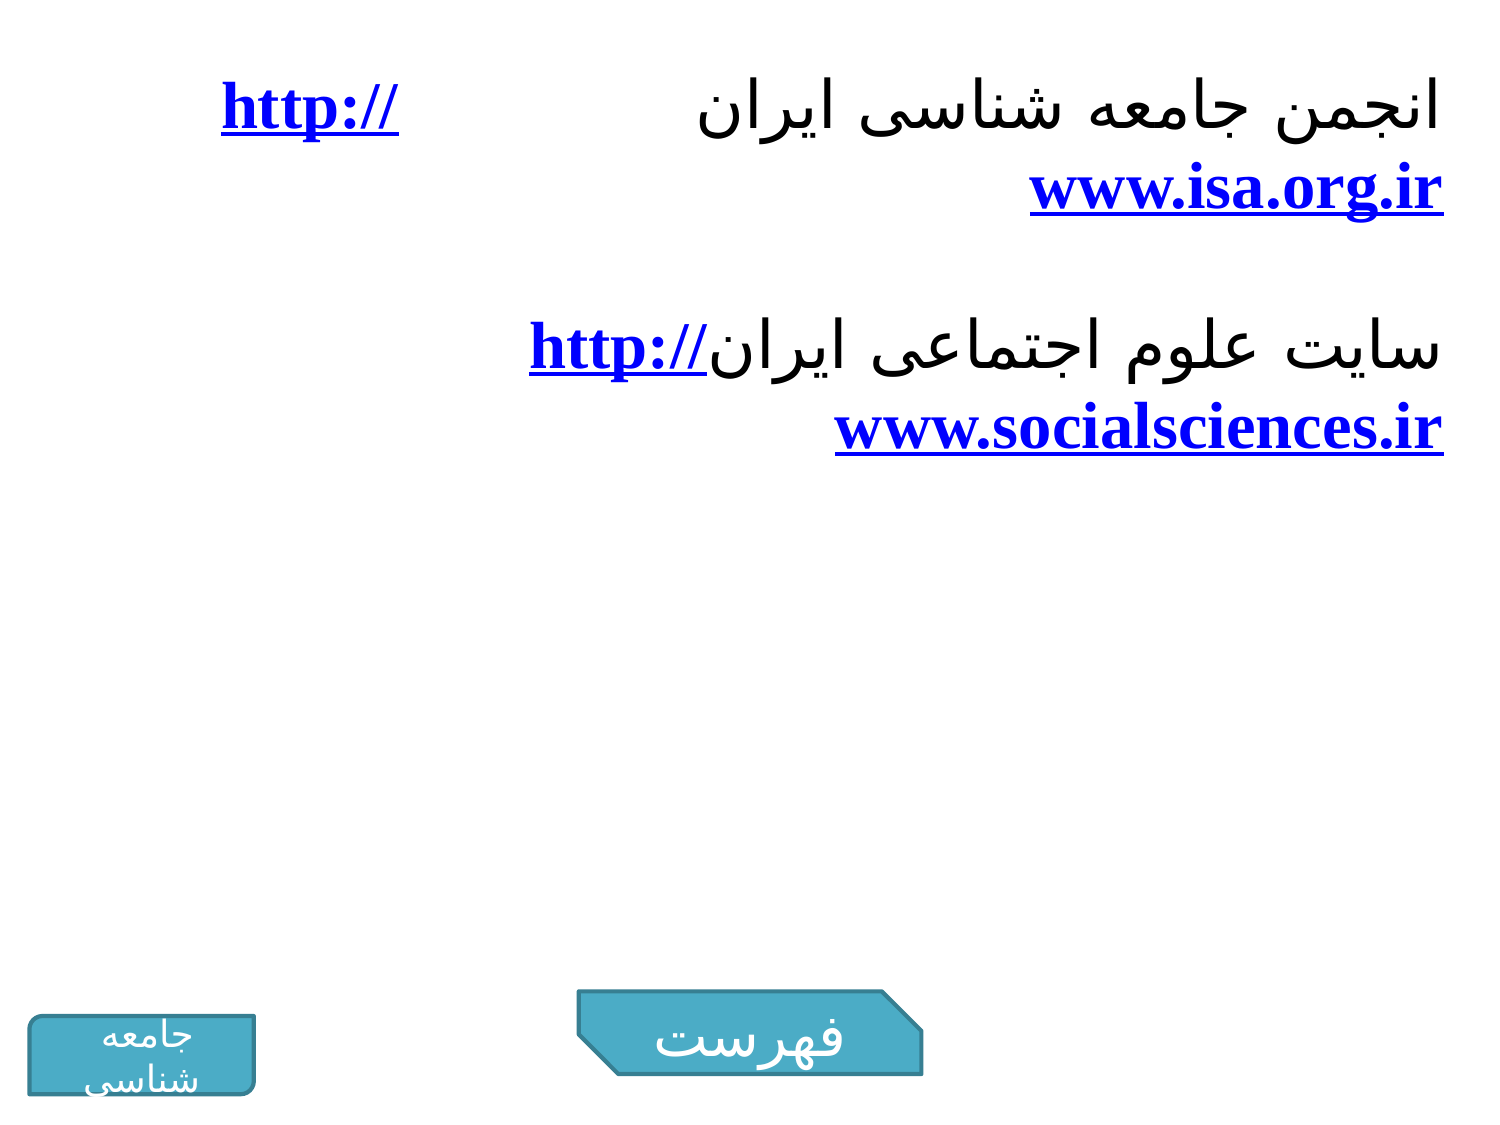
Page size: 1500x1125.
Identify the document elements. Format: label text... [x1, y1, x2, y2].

text_box انجمن جامعه شناسی ایران http://www.isa.org.ir سایت علوم اجتماعی ایرانhttp://www.socialsciences.ir [29, 54, 1459, 629]
text_box فهرست [576, 989, 924, 1077]
text_box جامعه شناسی [27, 1013, 256, 1097]
